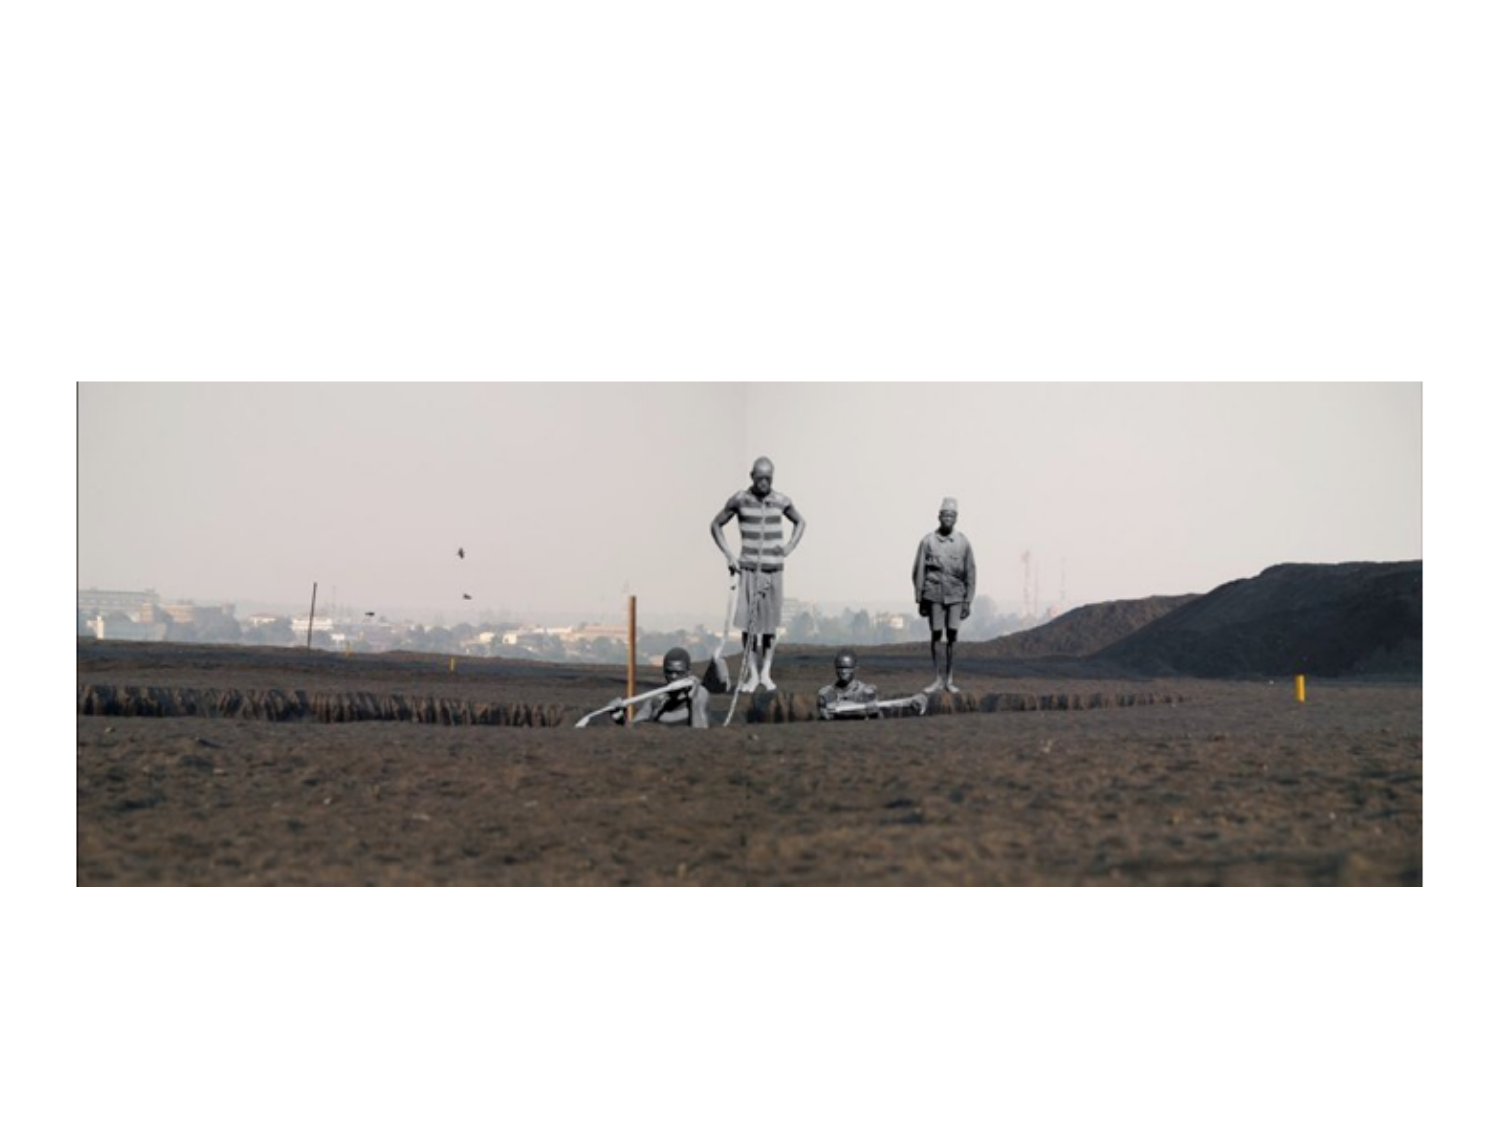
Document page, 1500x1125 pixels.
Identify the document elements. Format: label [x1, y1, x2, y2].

list [74, 262, 1426, 1006]
